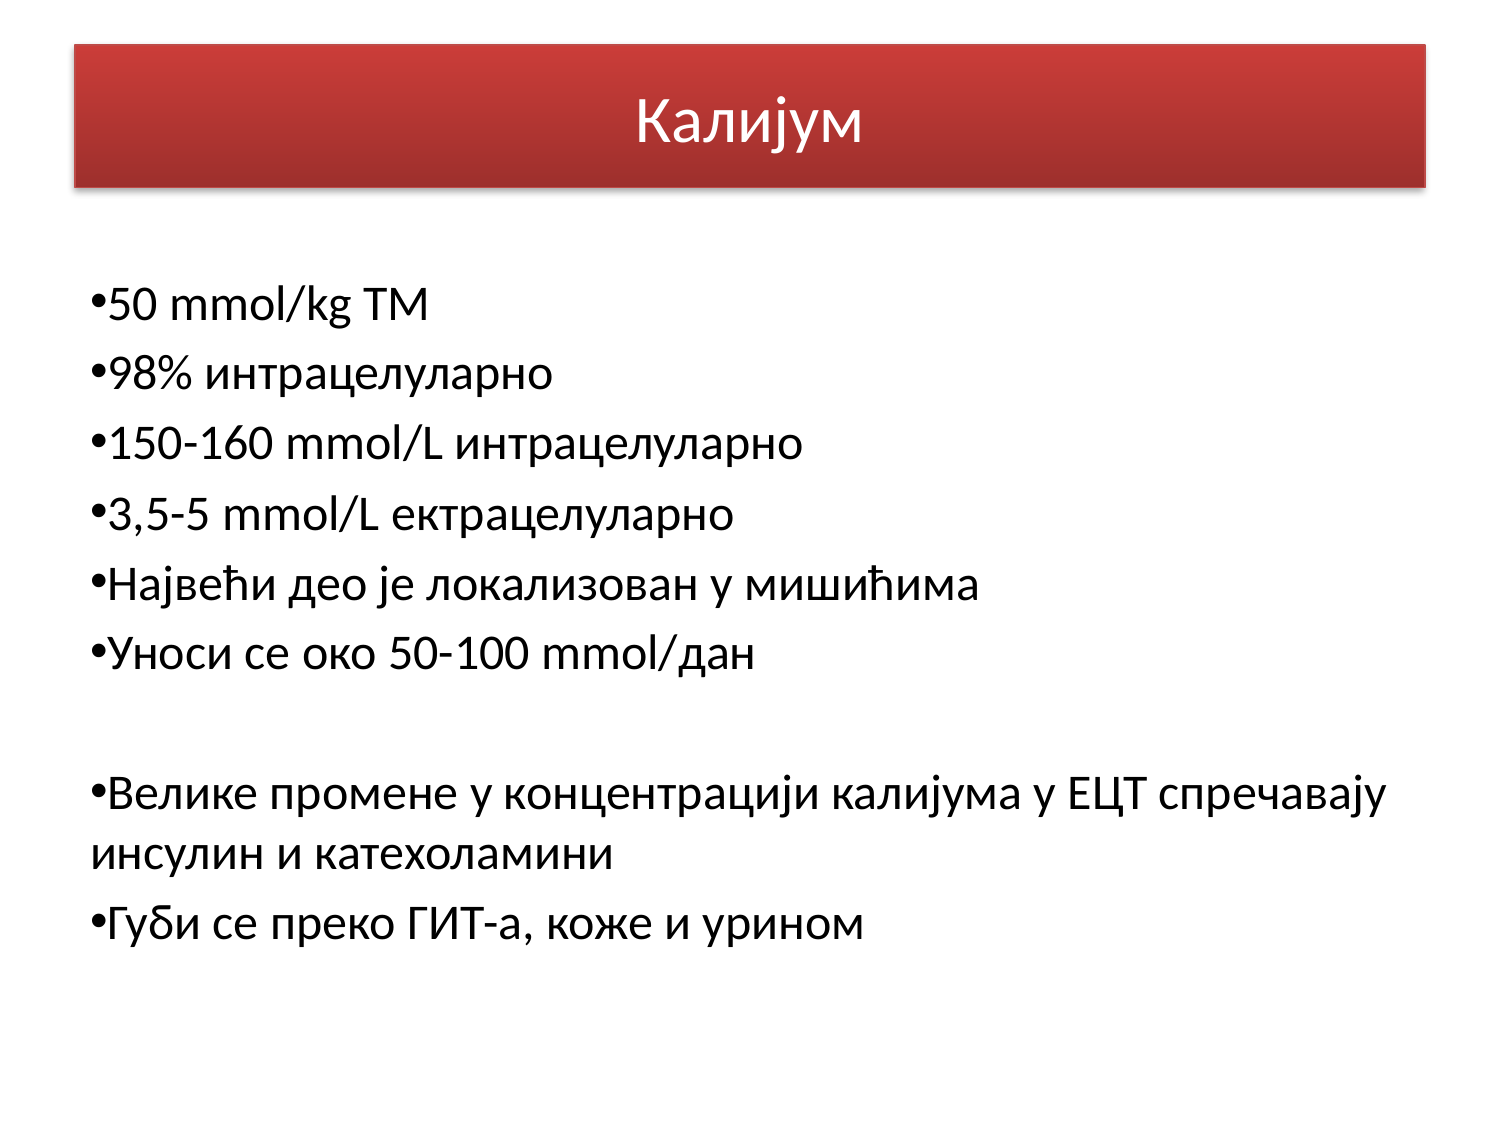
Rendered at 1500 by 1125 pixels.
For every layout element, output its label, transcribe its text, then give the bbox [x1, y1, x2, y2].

list 50 mmol/kg TM 98% интрацелуларно 150-160 mmol/L интрацелуларно 3,5-5 mmol/L ектрацелуларно Највећи део је локализован у мишићима Уноси се око 50-100 mmol/дан Велике промене у концентрацији калијума у ЕЦТ спречавају инсулин и катехоламини Губи се преко ГИТ-а, коже и урином [75, 262, 1425, 1005]
title Калијум [74, 44, 1426, 188]
